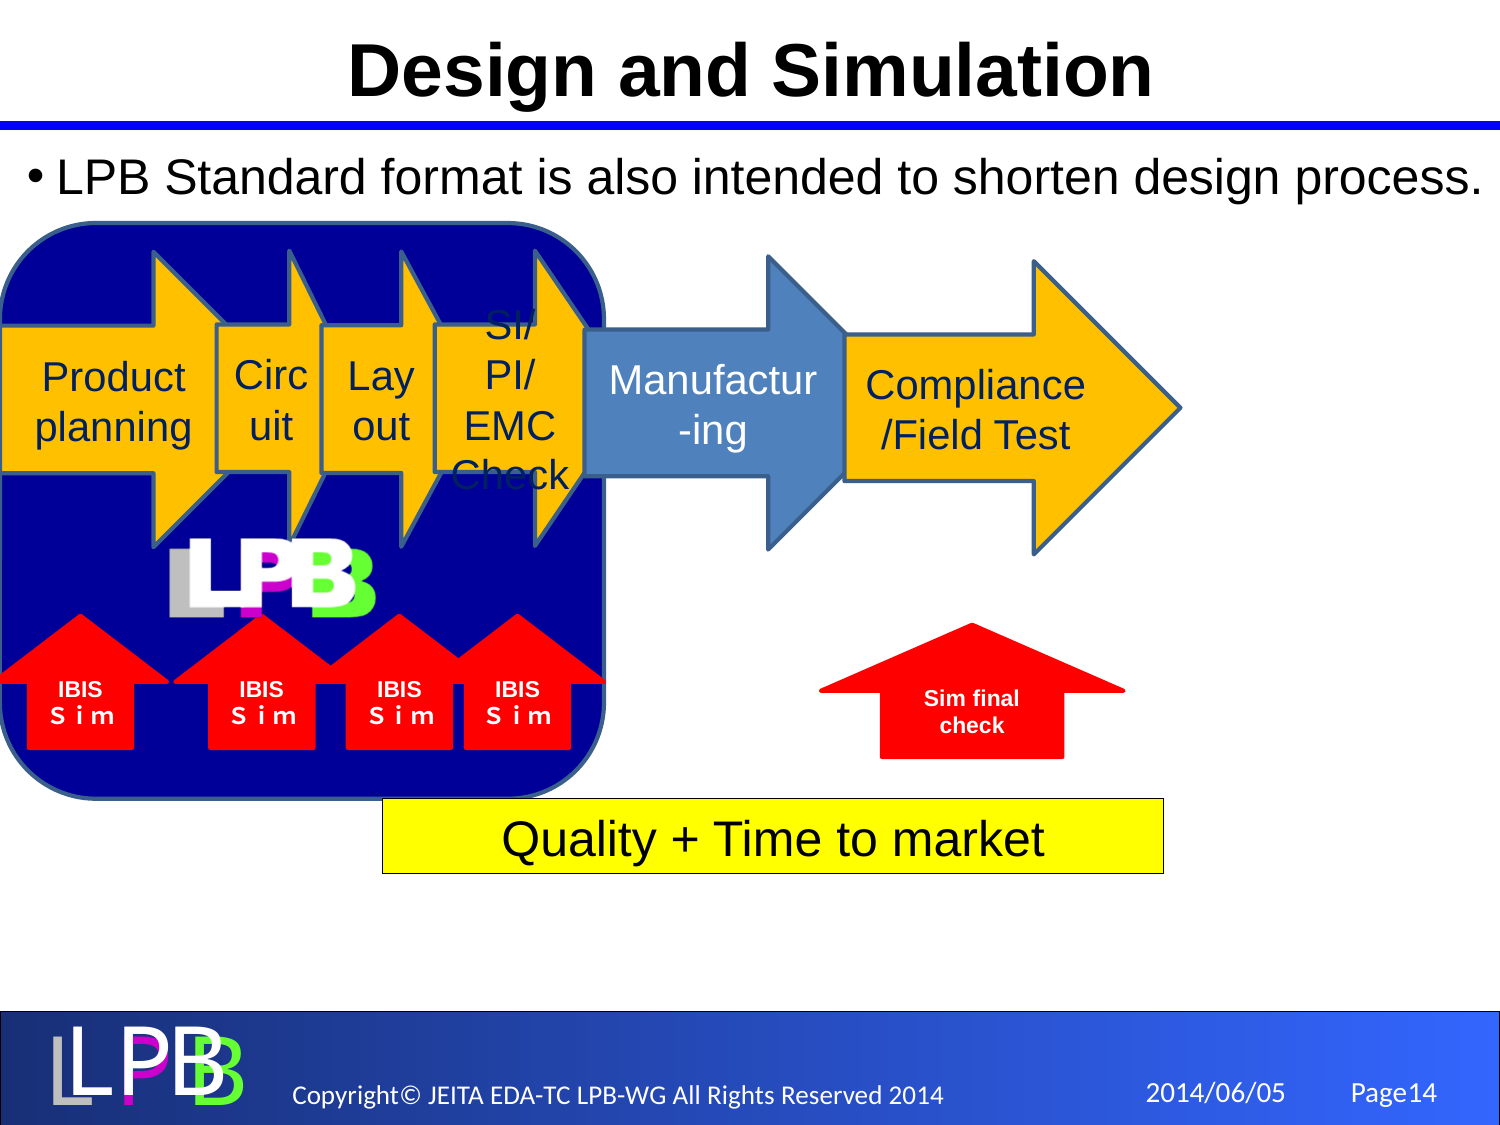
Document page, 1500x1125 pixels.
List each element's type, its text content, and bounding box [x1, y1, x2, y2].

text_box [302, 270, 399, 323]
text_box [415, 270, 532, 322]
text_box SI/PI/EMC Check [432, 248, 590, 548]
text_box Layout [319, 249, 443, 481]
text_box Sim final check [818, 622, 1126, 760]
text_box Quality + Time to market [382, 798, 1164, 874]
text_box IBIS Ｓｉｍ [208, 701, 316, 751]
text_box IBIS Ｓｉｍ [0, 614, 135, 751]
text_box IBIS Ｓｉｍ [459, 614, 607, 751]
title Design and Simulation [80, 19, 1424, 114]
text_box Circuit [214, 248, 328, 480]
text_box Manufactur -ing [582, 254, 847, 552]
text_box [225, 475, 287, 480]
text_box [0, 476, 151, 673]
text_box [0, 269, 151, 323]
text_box [0, 683, 607, 801]
text_box [325, 476, 399, 480]
text_box Compliance /Field Test [842, 259, 1183, 557]
text_box [176, 270, 287, 322]
text_box Product planning [0, 249, 229, 480]
text_box [440, 475, 607, 682]
text_box IBIS Ｓｉｍ [345, 647, 488, 751]
list LPB Standard format is also intended to shorten design process. [11, 137, 1500, 270]
picture [105, 481, 439, 694]
text_box [552, 270, 607, 327]
